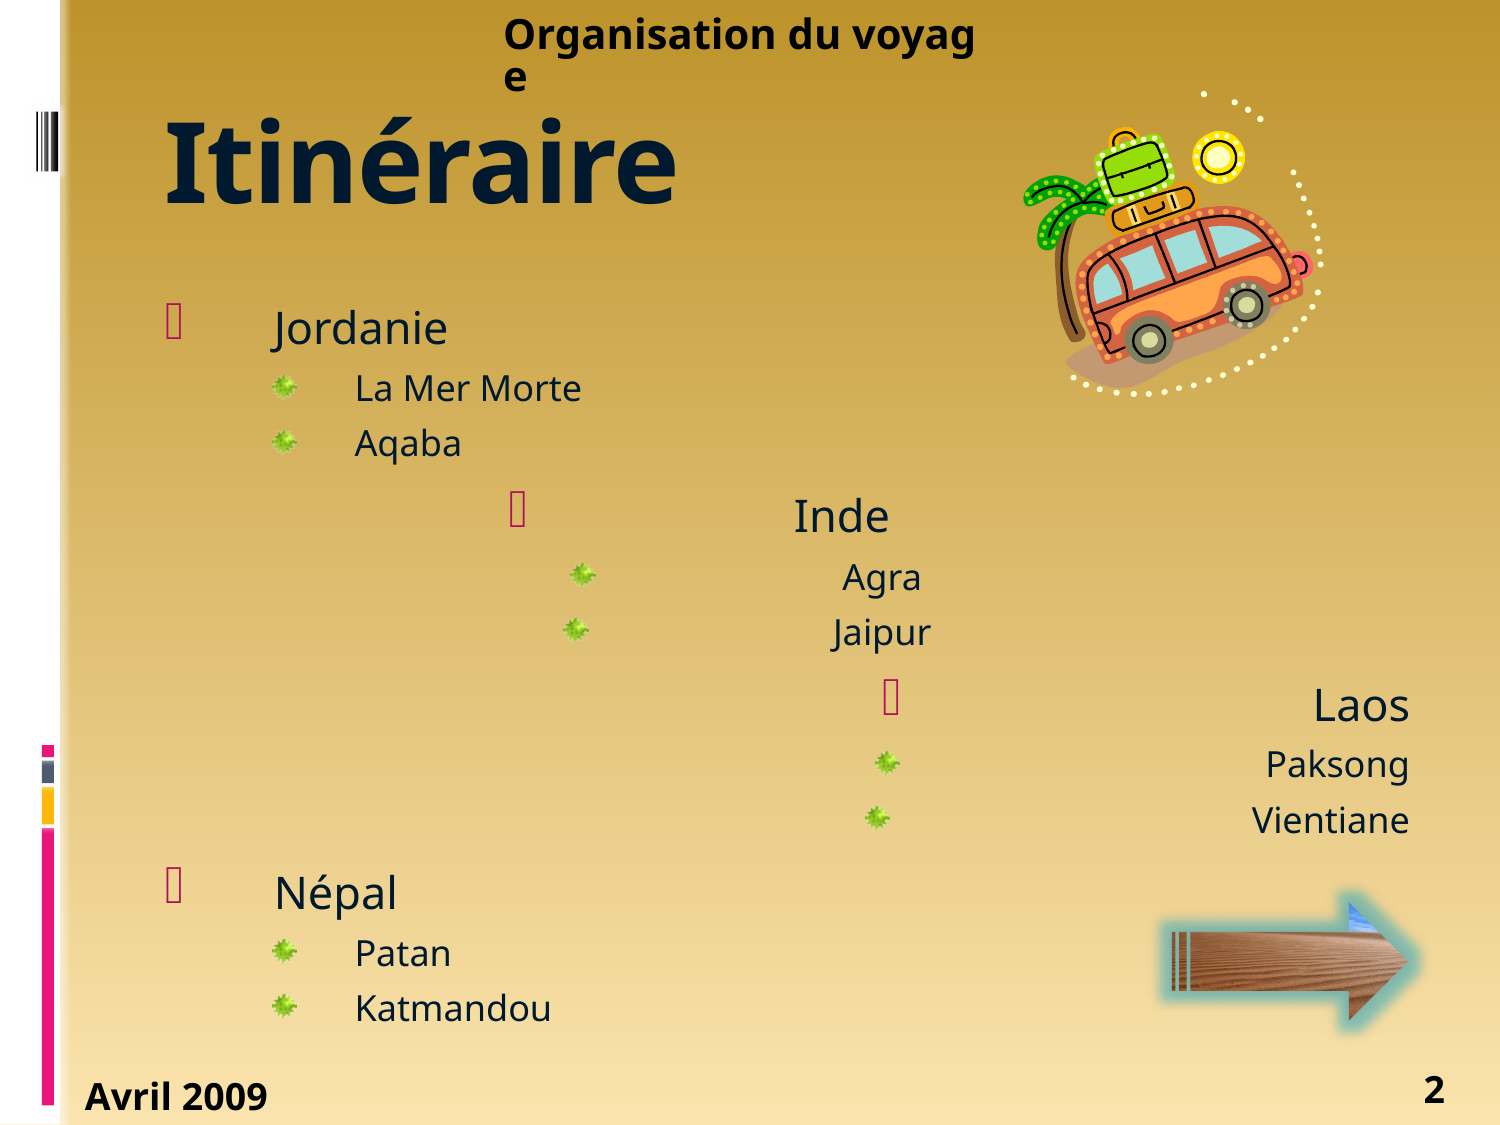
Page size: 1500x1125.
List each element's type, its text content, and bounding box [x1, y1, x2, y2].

picture [563, 618, 589, 643]
picture [272, 939, 297, 964]
footer Organisation du voyage [488, 0, 1012, 73]
picture [865, 806, 890, 831]
picture [272, 375, 297, 400]
picture [570, 563, 596, 588]
picture [272, 430, 297, 455]
slide_number Avril 2009 [70, 1065, 340, 1125]
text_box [1033, 108, 1317, 387]
slide_number 2 [1408, 1055, 1500, 1125]
picture [272, 994, 297, 1019]
picture [875, 751, 900, 776]
title Itinéraire [150, 83, 1425, 234]
list Jordanie La Mer Morte Aqaba Inde Agra Jaipur Laos Paksong Vientiane Népal Patan Katmandou [150, 292, 1425, 1043]
